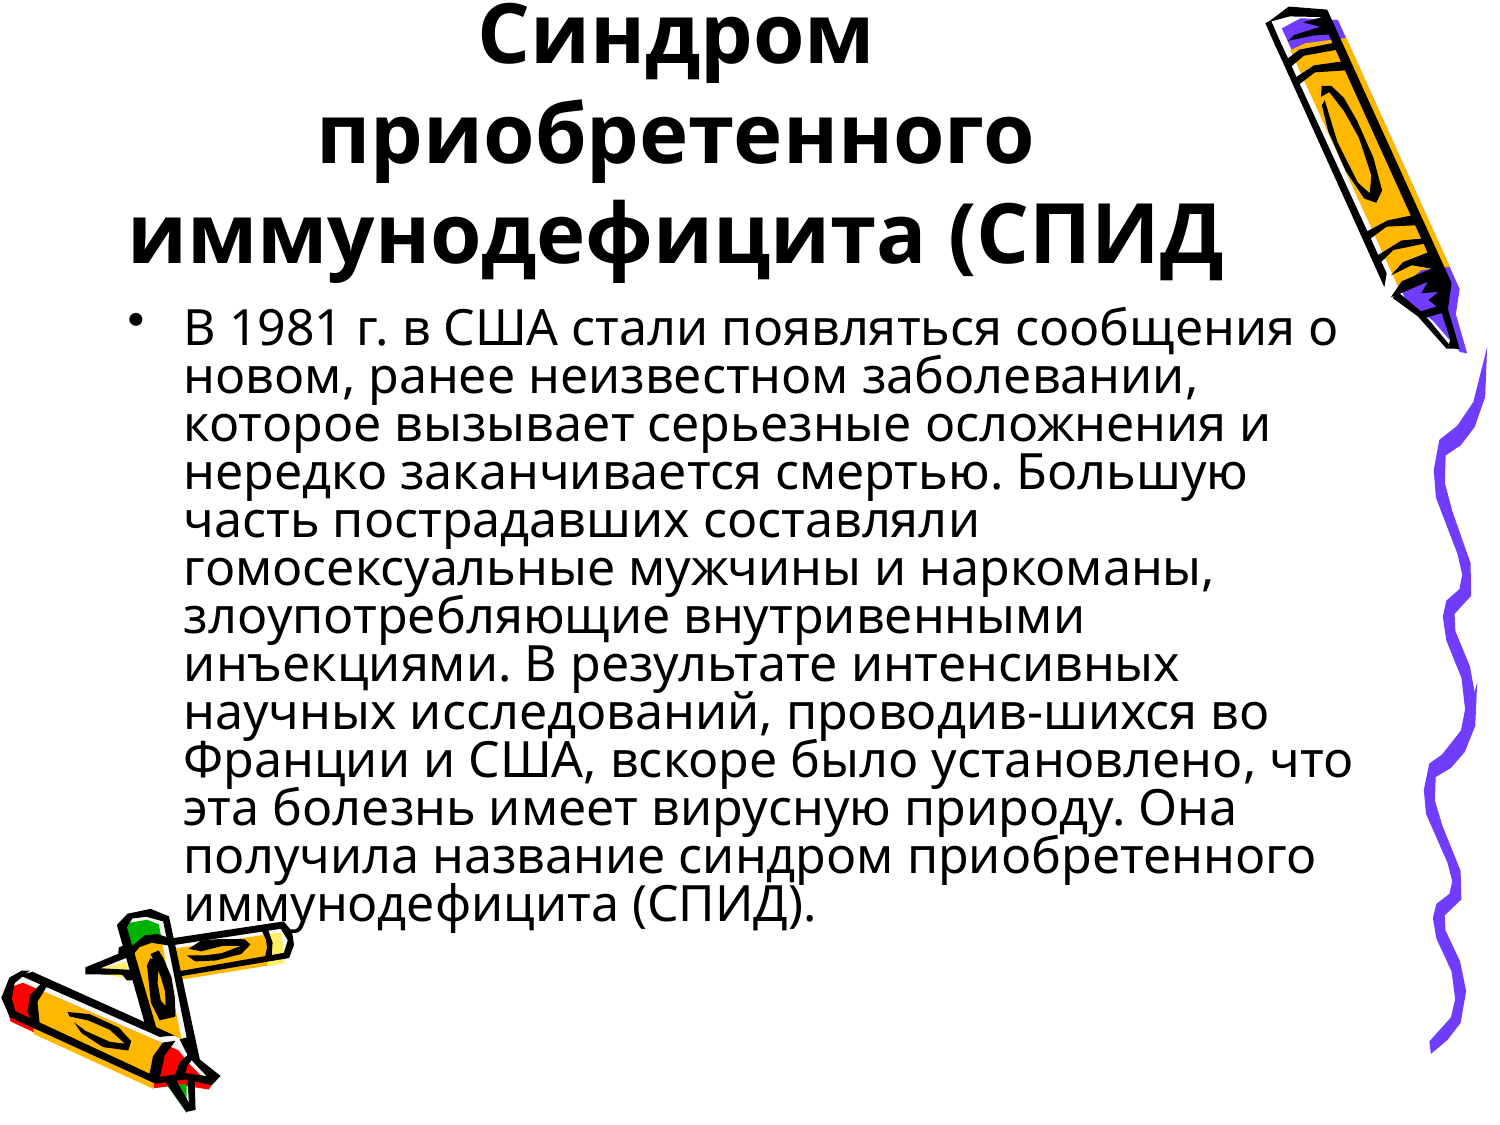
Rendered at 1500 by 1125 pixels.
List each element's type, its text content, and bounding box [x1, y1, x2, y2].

list В 1981 г. в США стали появляться сообщения о но­вом, ранее неизвестном заболевании, которое вызыва­ет серьезные осложнения и нередко заканчивается смертью. Большую часть пострадавших составляли гомосексуальные мужчины и наркоманы, злоупот­ребляющие внутривенными инъекциями. В результа­те интенсивных научных исследований, проводив-шихся во Франции и США, вскоре было установлено, что эта болезнь имеет вирусную природу. Она получи­ла название синдром приобретенного иммунодефи­цита (СПИД). [112, 299, 1376, 901]
title Синдром приобретенного иммунодефицита (СПИД [112, 24, 1240, 288]
